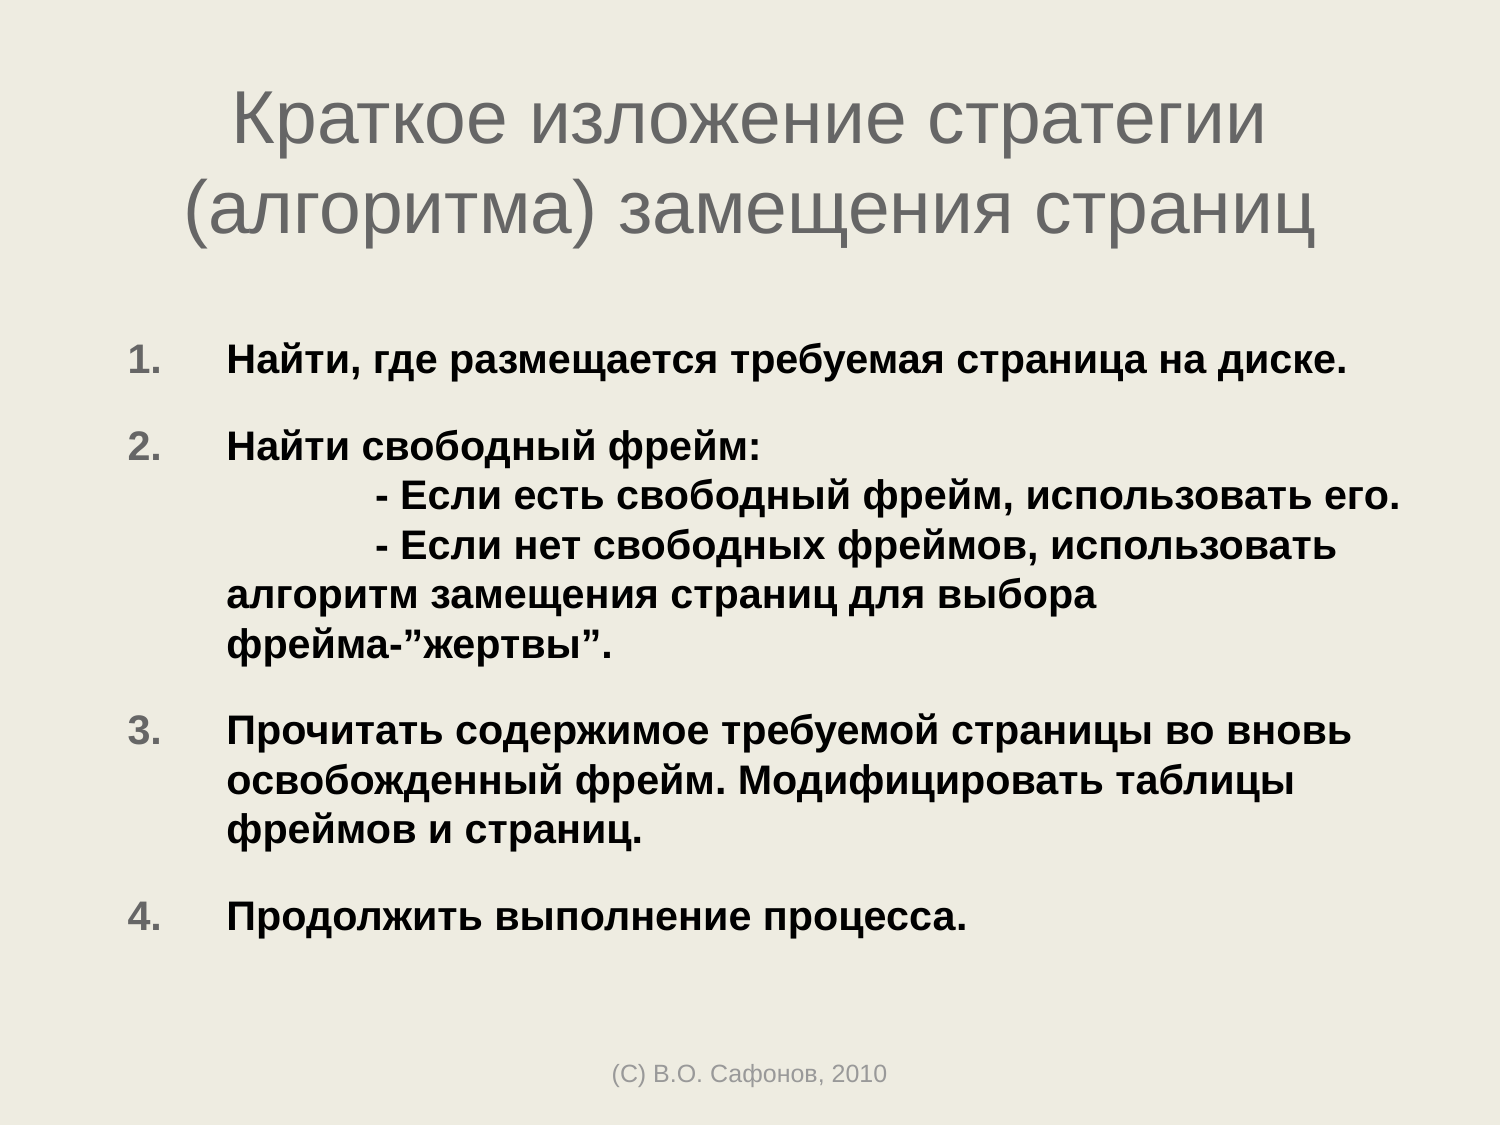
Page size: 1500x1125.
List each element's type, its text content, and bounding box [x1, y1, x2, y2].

title Краткое изложение стратегии (алгоритма) замещения страниц [74, 49, 1426, 268]
list Найти, где размещается требуемая страница на диске. Найти свободный фрейм: - Если есть свободный фрейм, использовать его. - Если нет свободных фреймов, использовать алгоритм замещения страниц для выбора фрейма-”жертвы”. Прочитать содержимое требуемой страницы во вновь освобожденный фрейм. Модифицировать таблицы фреймов и страниц. Продолжить выполнение процесса. [112, 324, 1447, 953]
footer (C) В.О. Сафонов, 2010 [512, 1042, 988, 1103]
